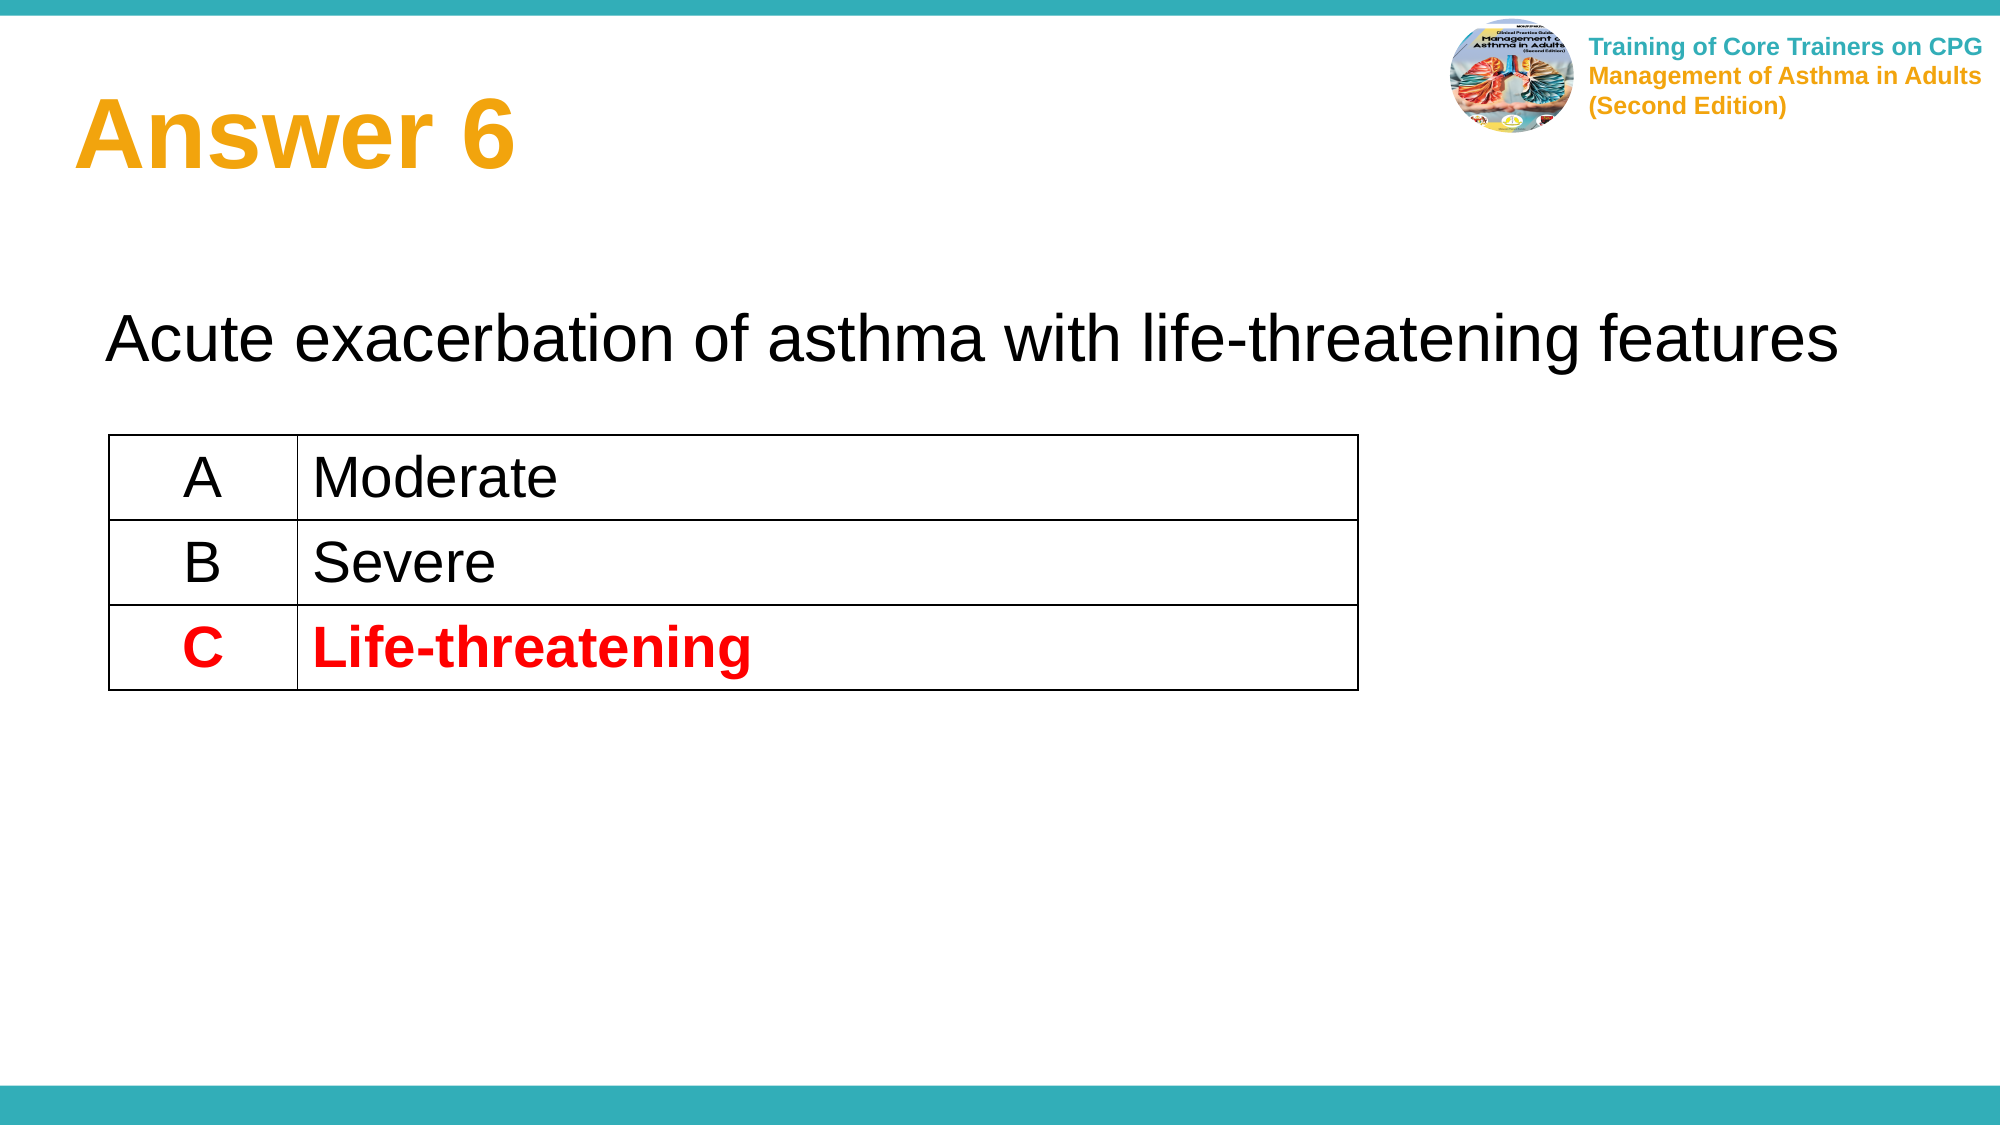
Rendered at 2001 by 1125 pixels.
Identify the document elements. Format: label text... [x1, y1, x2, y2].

list Answer 6 [3, 65, 2000, 192]
text_box Acute exacerbation of asthma with life-threatening features [90, 287, 1873, 383]
table_header Moderate [298, 436, 1357, 519]
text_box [1449, 18, 2000, 133]
table_cell Severe [298, 521, 1357, 604]
table_cell Life-threatening [298, 606, 1357, 689]
table_header A [110, 436, 297, 519]
table_cell B [110, 521, 297, 604]
table_cell C [110, 606, 297, 689]
